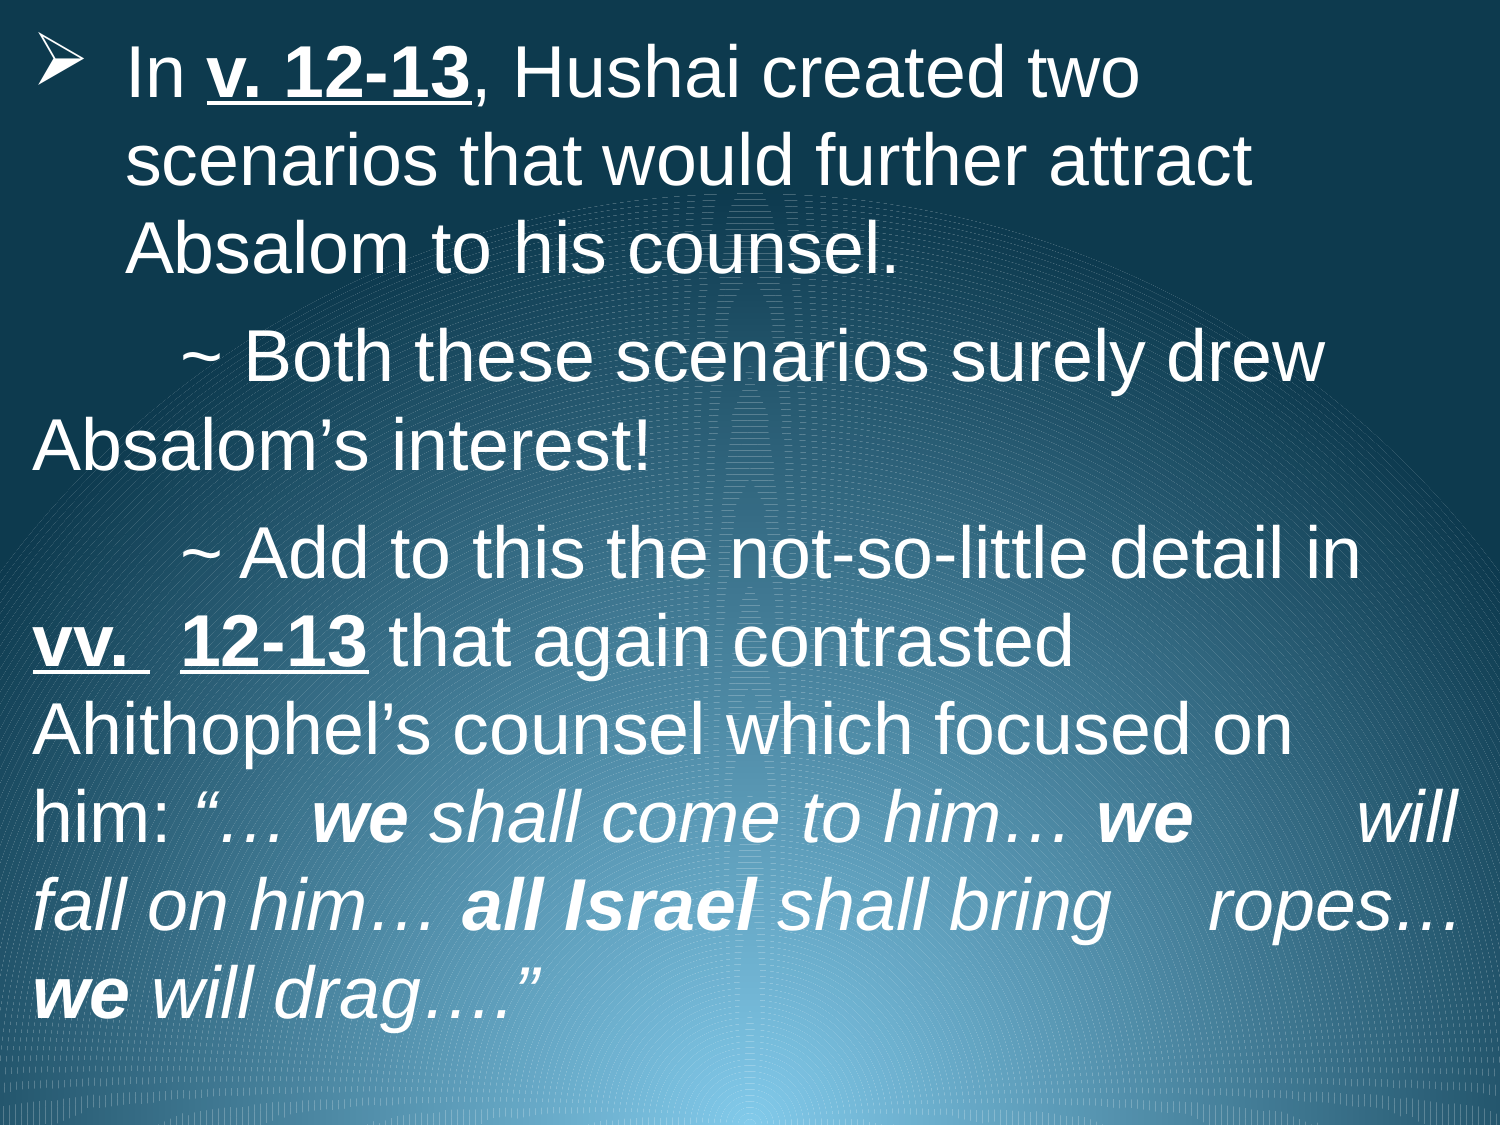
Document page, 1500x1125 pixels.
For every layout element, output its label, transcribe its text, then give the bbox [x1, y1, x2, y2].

subtitle In v. 12-13, Hushai created two scenarios that would further attract Absalom to his counsel. ~ Both these scenarios surely drew Absalom’s interest! ~ Add to this the not-so-little detail in vv. 12-13 that again contrasted Ahithophel’s counsel which focused on him: “… we shall come to him… we will fall on him… all Israel shall bring ropes… we will drag….” [18, 16, 1482, 1109]
